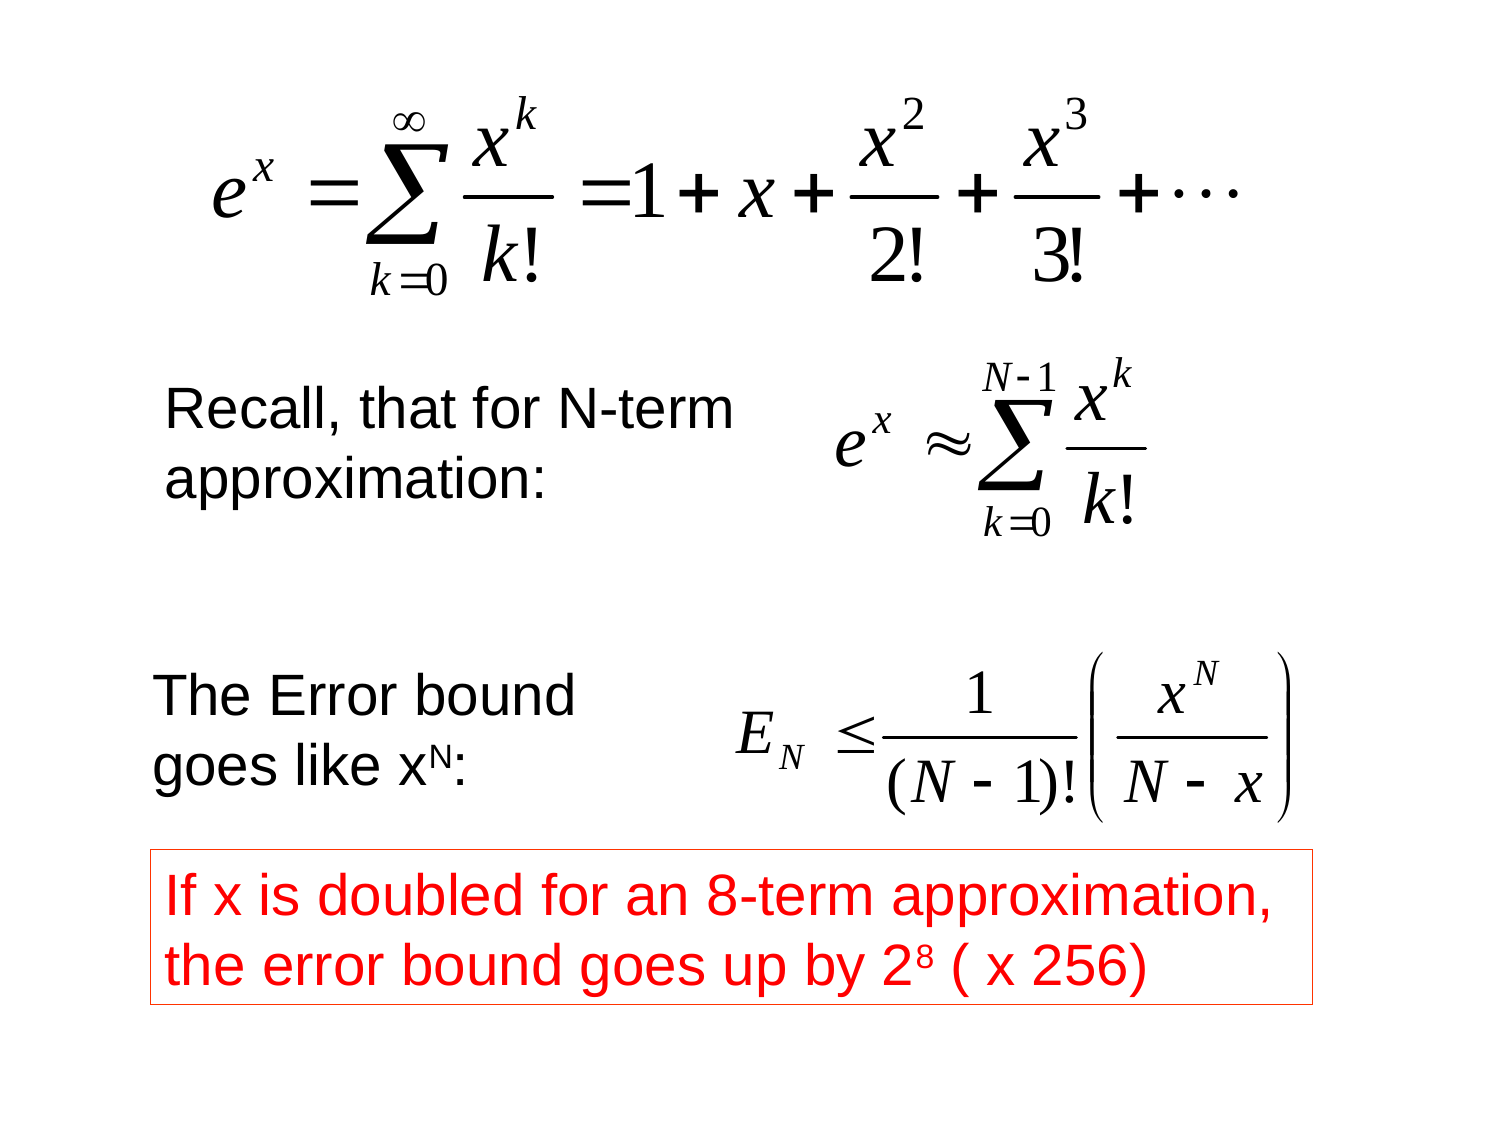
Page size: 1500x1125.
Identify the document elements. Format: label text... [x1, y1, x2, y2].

text_box Recall, that for N-term approximation: [149, 362, 819, 518]
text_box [724, 637, 1310, 838]
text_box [199, 74, 1259, 313]
text_box The Error bound goes like xN: [137, 649, 675, 805]
text_box If x is doubled for an 8-term approximation, the error bound goes up by 28 ( x 256) [150, 849, 1313, 1005]
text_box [824, 337, 1163, 553]
